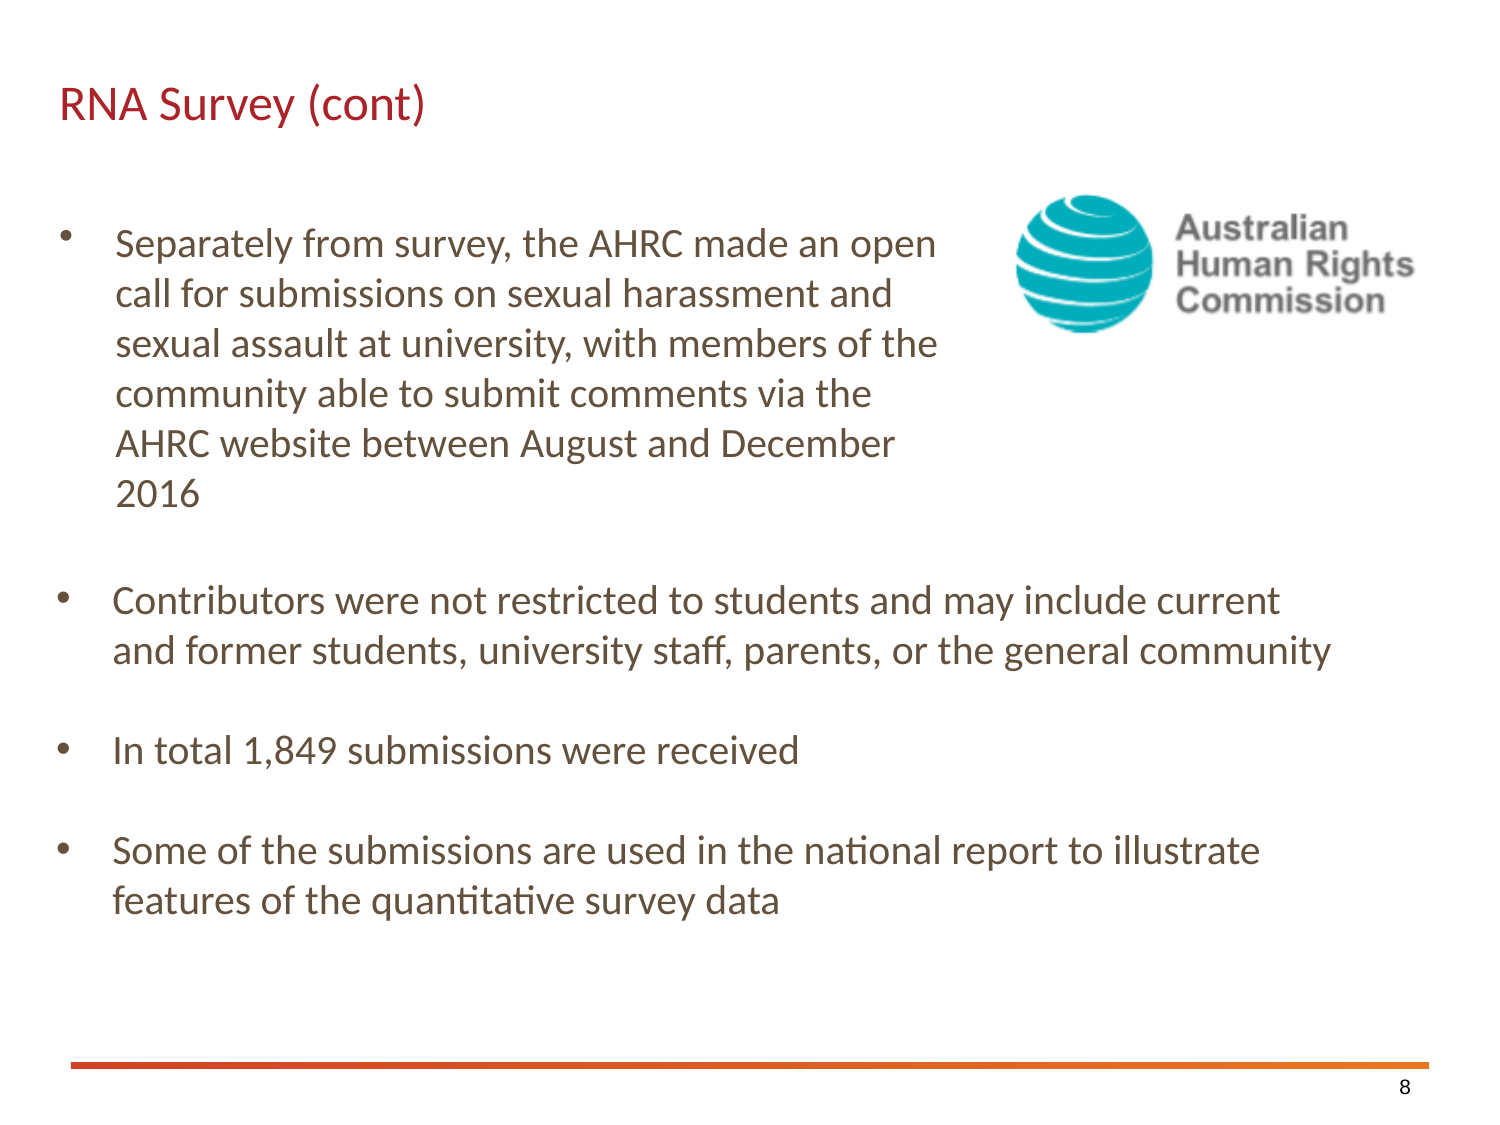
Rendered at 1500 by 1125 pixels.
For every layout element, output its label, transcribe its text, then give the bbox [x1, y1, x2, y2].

title RNA Survey (cont) [59, 70, 1430, 197]
text_box Contributors were not restricted to students and may include current and former students, university staff, parents, or the general community In total 1,849 submissions were received Some of the submissions are used in the national report to illustrate features of the quantitative survey data [41, 515, 1353, 931]
text_box Separately from survey, the AHRC made an open call for submissions on sexual harassment and sexual assault at university, with members of the community able to submit comments via the AHRC website between August and December 2016 [59, 215, 975, 515]
picture [997, 160, 1477, 380]
